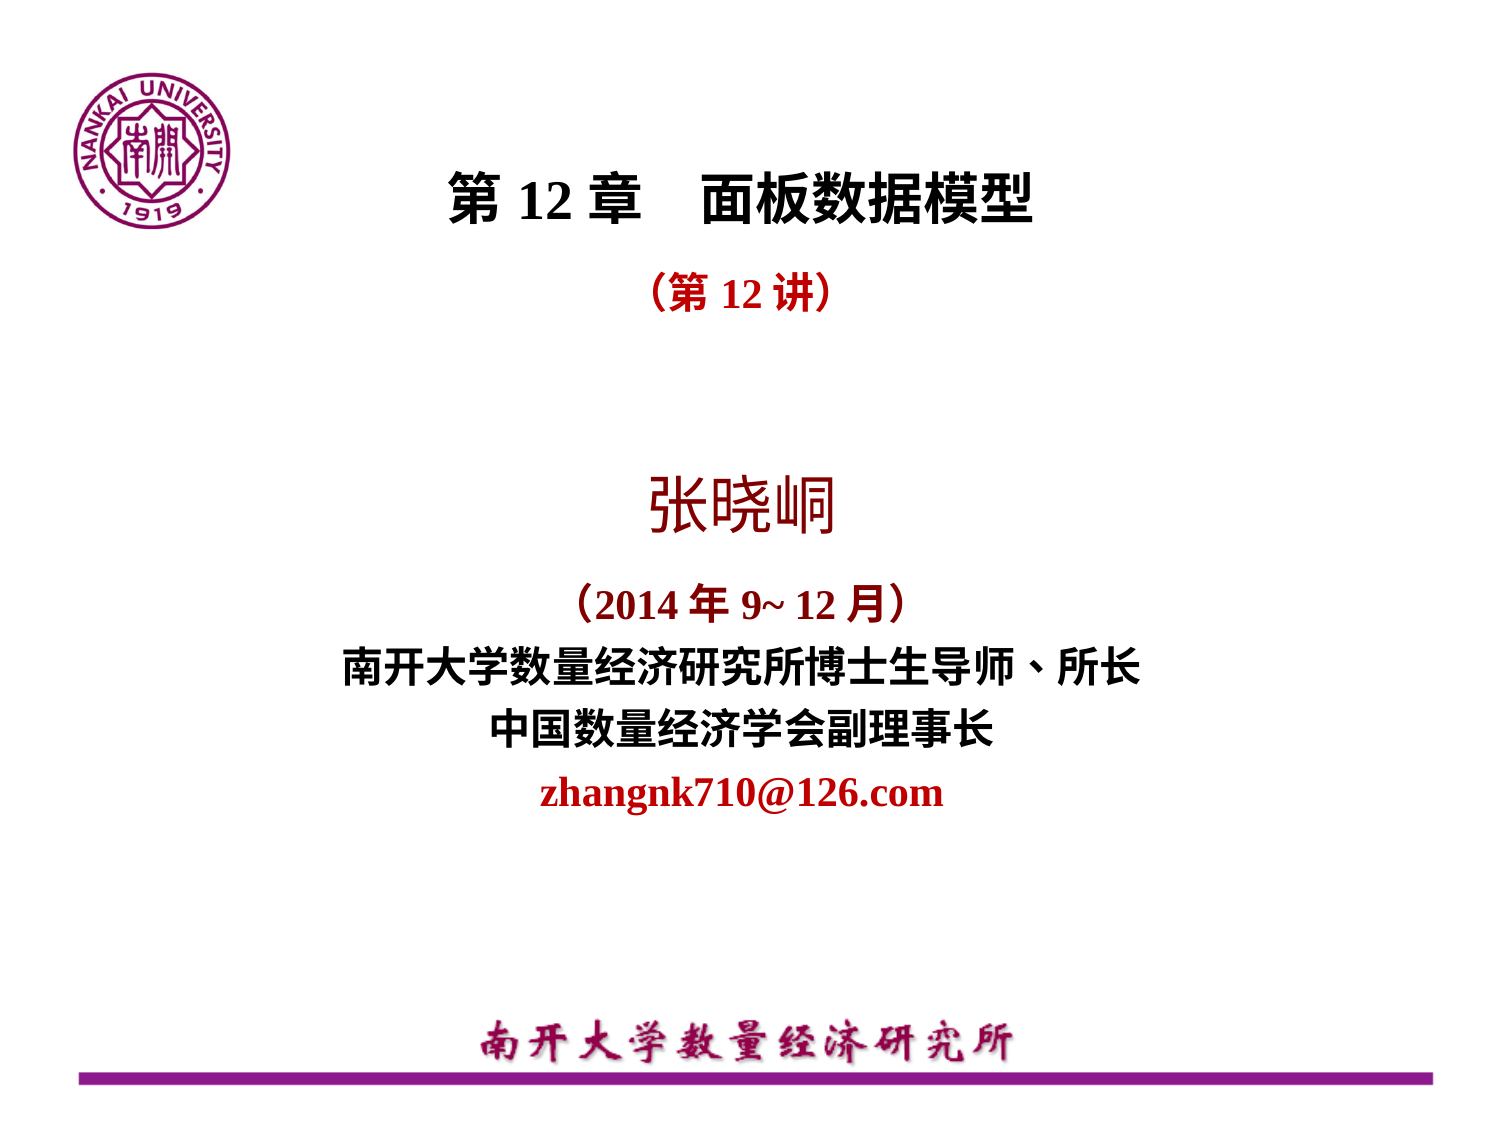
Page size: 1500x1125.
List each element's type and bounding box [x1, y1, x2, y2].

picture [76, 1011, 1438, 1090]
picture [68, 71, 1310, 823]
